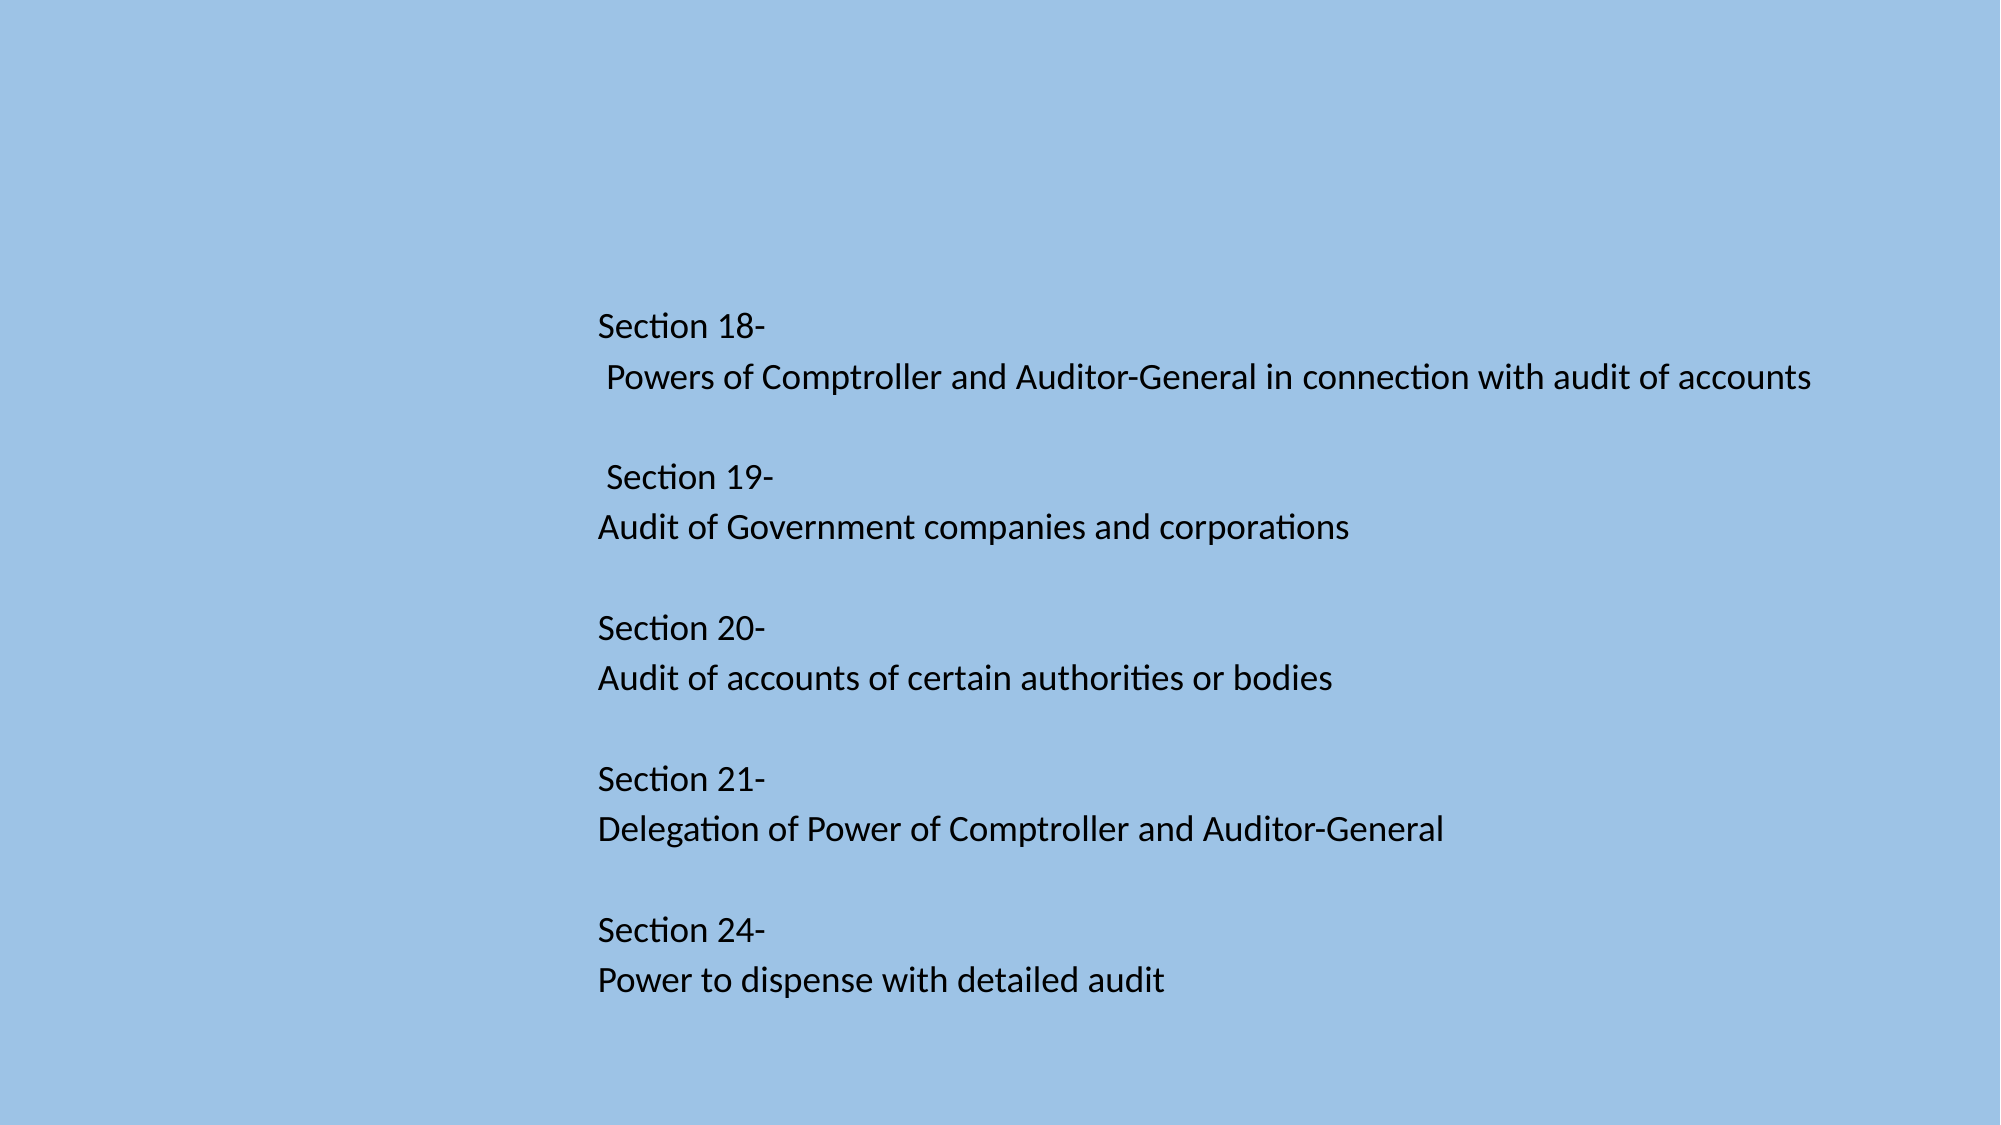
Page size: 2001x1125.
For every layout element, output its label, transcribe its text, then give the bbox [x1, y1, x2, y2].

list Section 18- Powers of Comptroller and Auditor-General in connection with audit of accounts Section 19- Audit of Government companies and corporations Section 20- Audit of accounts of certain authorities or bodies Section 21- Delegation of Power of Comptroller and Auditor-General Section 24- Power to dispense with detailed audit [137, 299, 1863, 1014]
